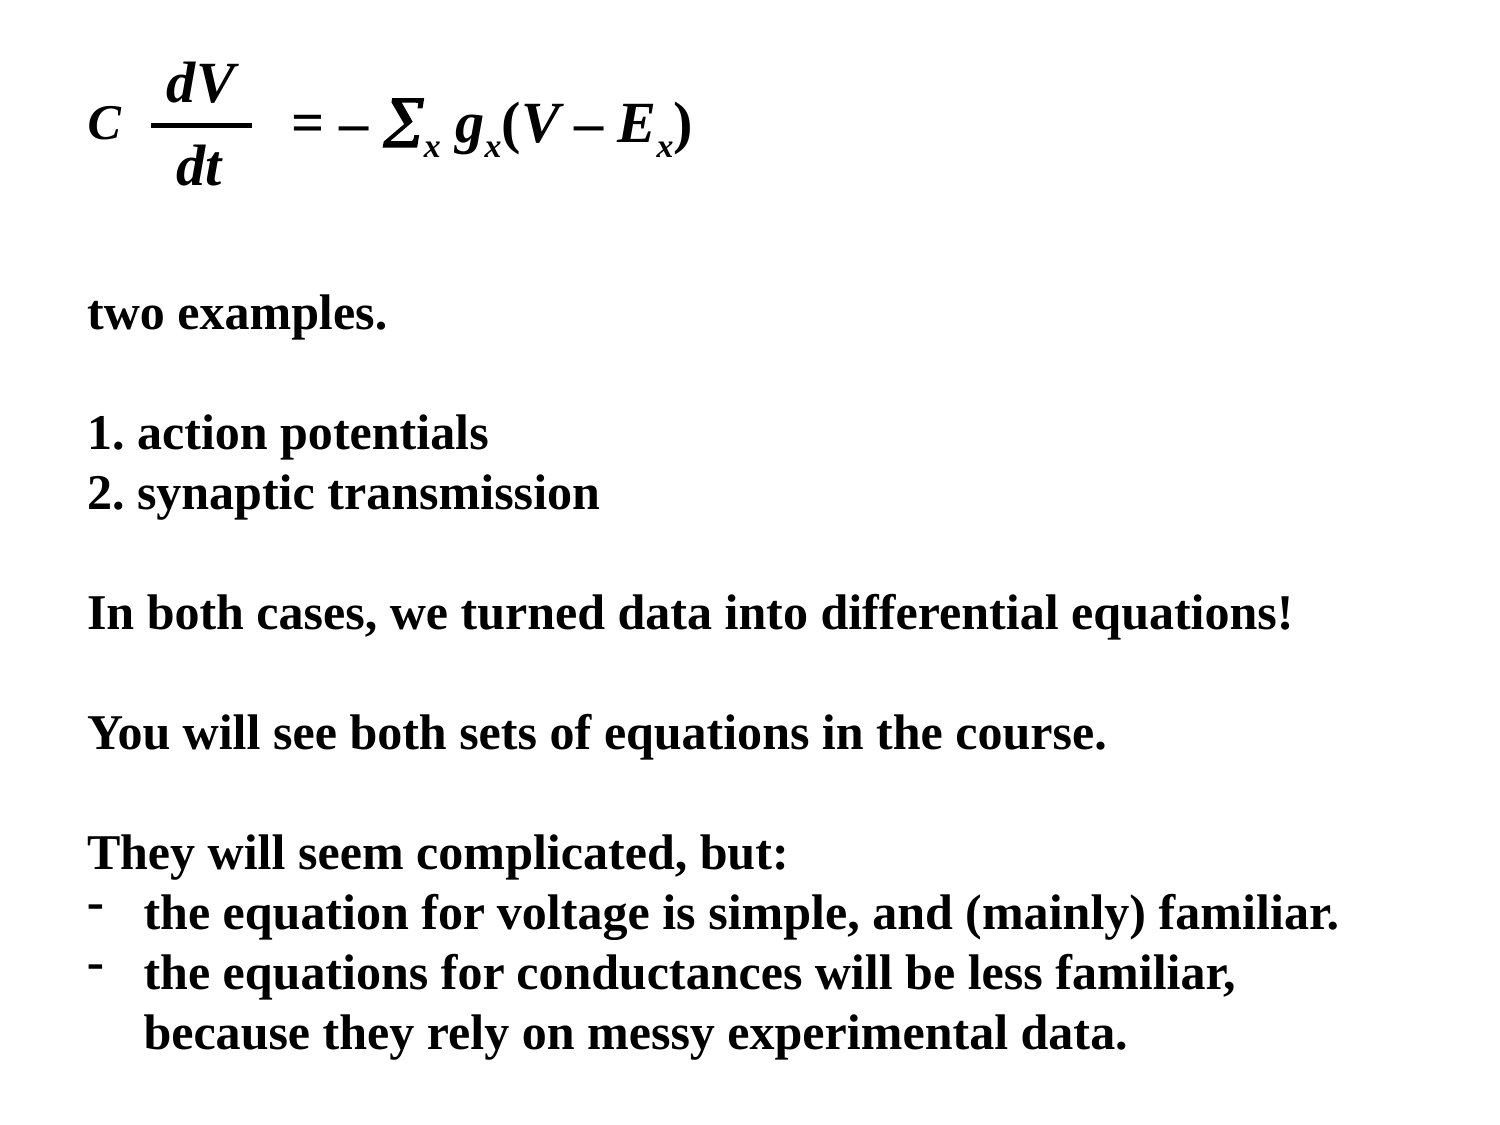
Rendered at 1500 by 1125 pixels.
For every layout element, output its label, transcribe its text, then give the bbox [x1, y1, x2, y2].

text_box C [72, 82, 136, 157]
text_box = – x gx(V – Ex) [277, 77, 709, 172]
text_box dt [161, 134, 237, 205]
text_box two examples. 1. action potentials 2. synaptic transmission In both cases, we turned data into differential equations! You will see both sets of equations in the course. They will seem complicated, but: the equation for voltage is simple, and (mainly) familiar. the equations for conductances will be less familiar, because they rely on messy experimental data. [72, 271, 1389, 1067]
text_box dV [152, 37, 250, 122]
text_box dt [161, 119, 237, 124]
